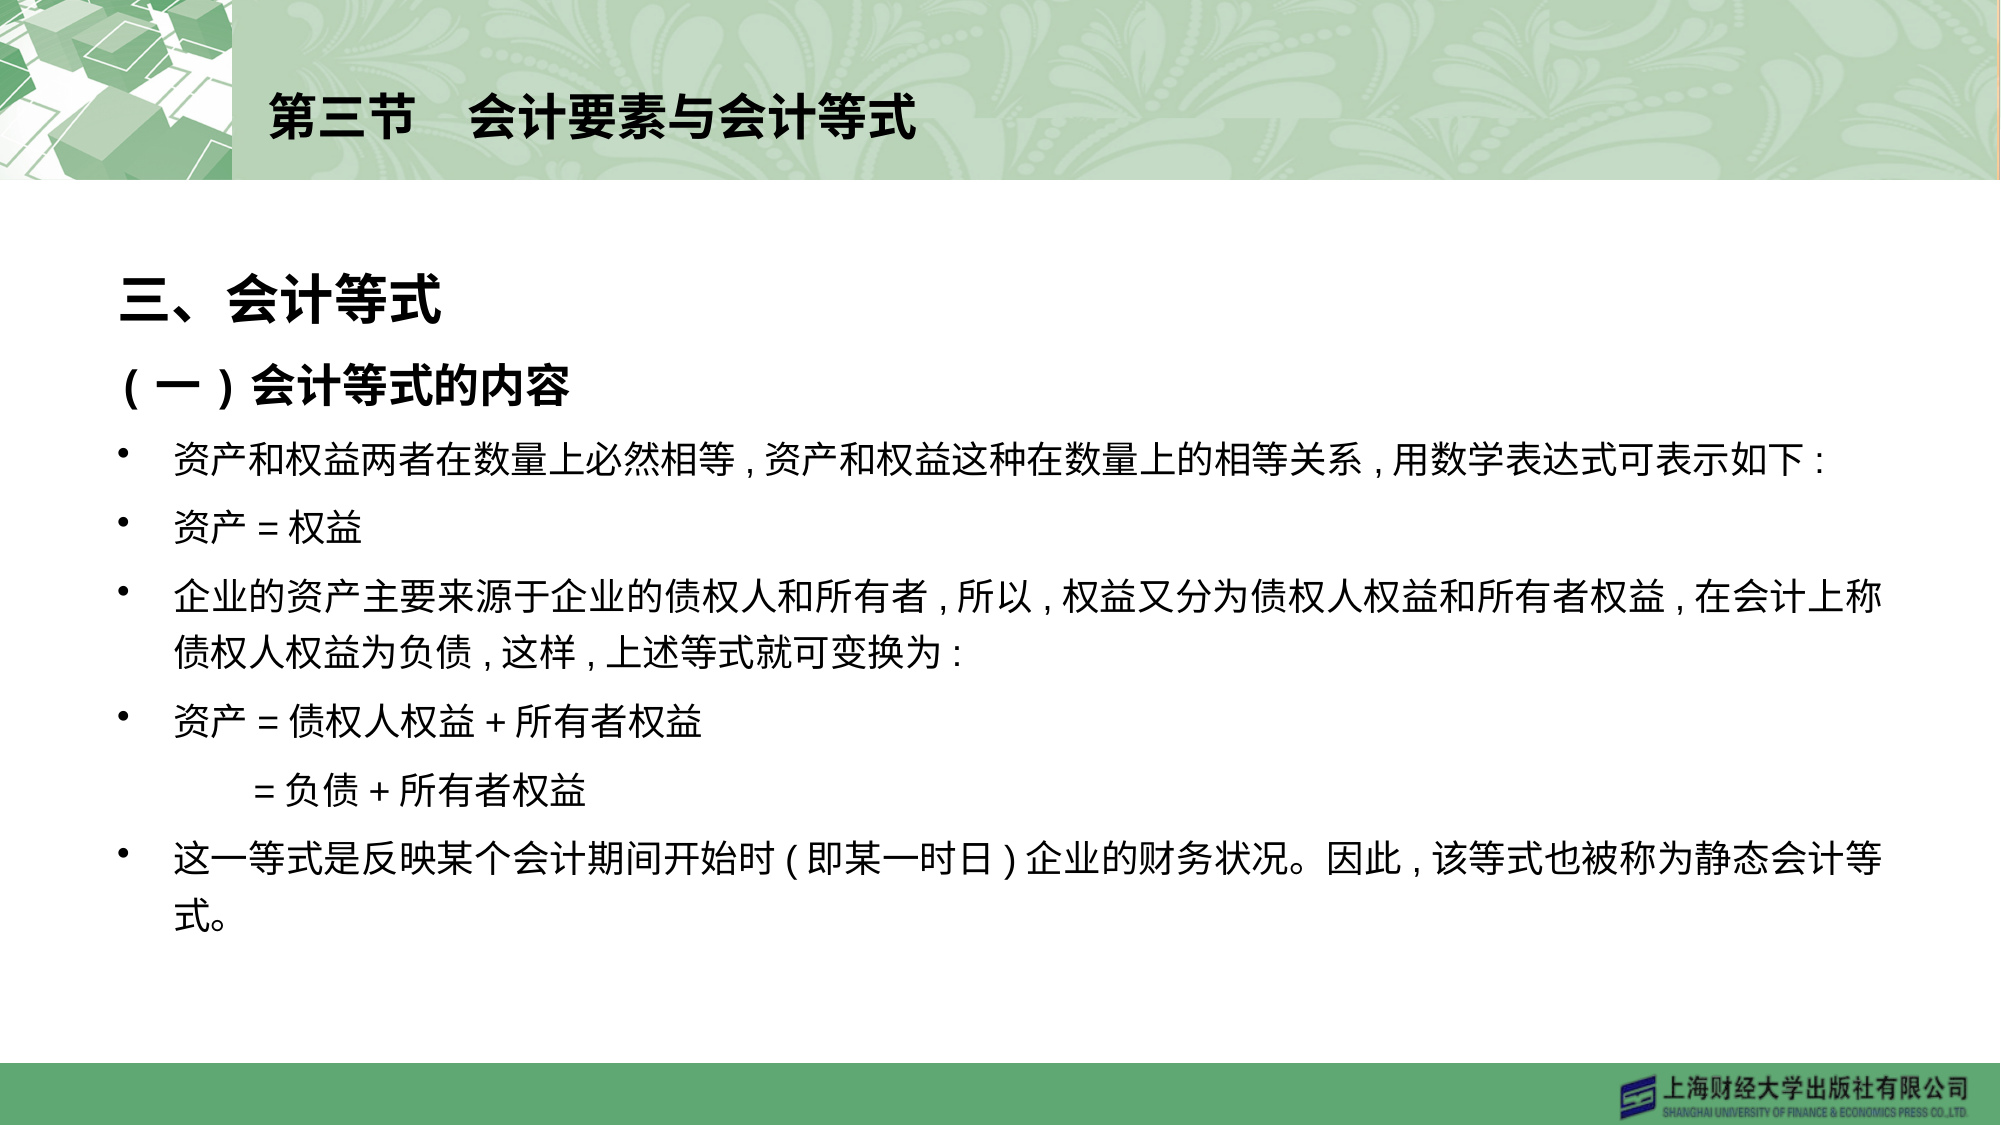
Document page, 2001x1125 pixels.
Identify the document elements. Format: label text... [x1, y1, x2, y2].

picture [0, 0, 2001, 1125]
list 三、会计等式 (一)会计等式的内容 资产和权益两者在数量上必然相等,资产和权益这种在数量上的相等关系,用数学表达式可表示如下: 资产=权益 企业的资产主要来源于企业的债权人和所有者,所以,权益又分为债权人权益和所有者权益,在会计上称债权人权益为负债,这样,上述等式就可变换为: 资产=债权人权益+所有者权益 =负债+所有者权益 这一等式是反映某个会计期间开始时(即某一时日)企业的财务状况。因此,该等式也被称为静态会计等式。 [102, 241, 1898, 1065]
title 第三节 会计要素与会计等式 [252, 64, 1609, 168]
